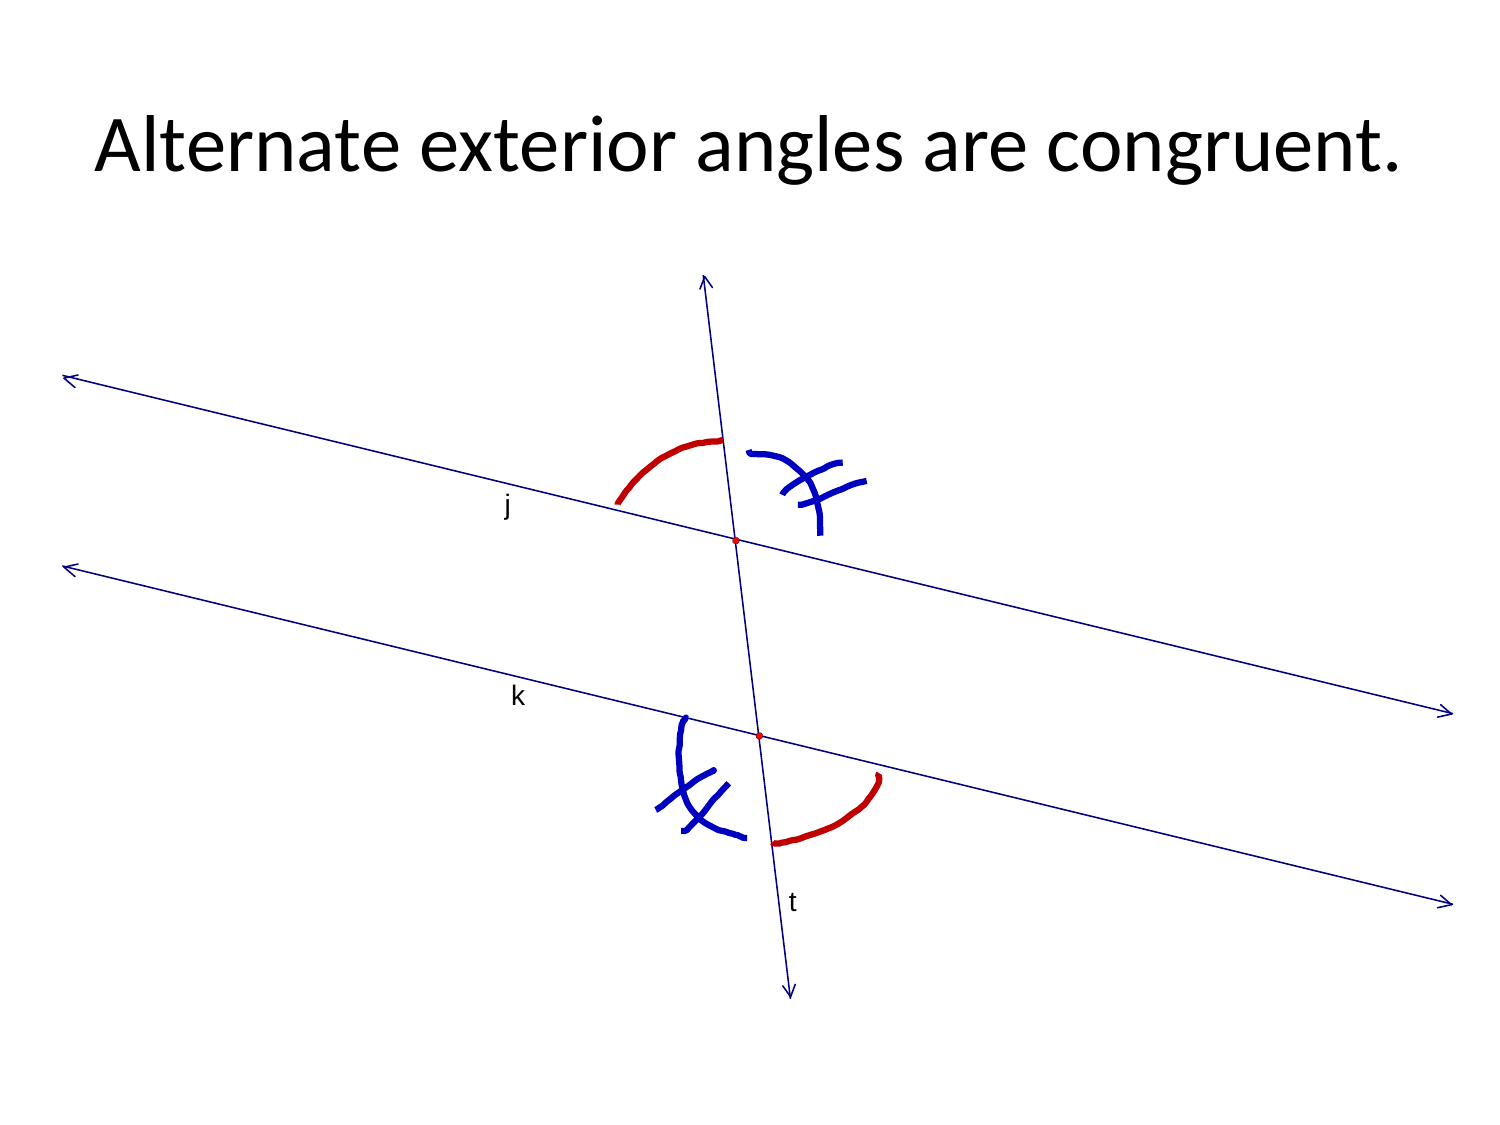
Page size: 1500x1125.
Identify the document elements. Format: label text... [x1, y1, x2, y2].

picture [62, 274, 1454, 999]
title Alternate exterior angles are congruent. [75, 45, 1425, 233]
